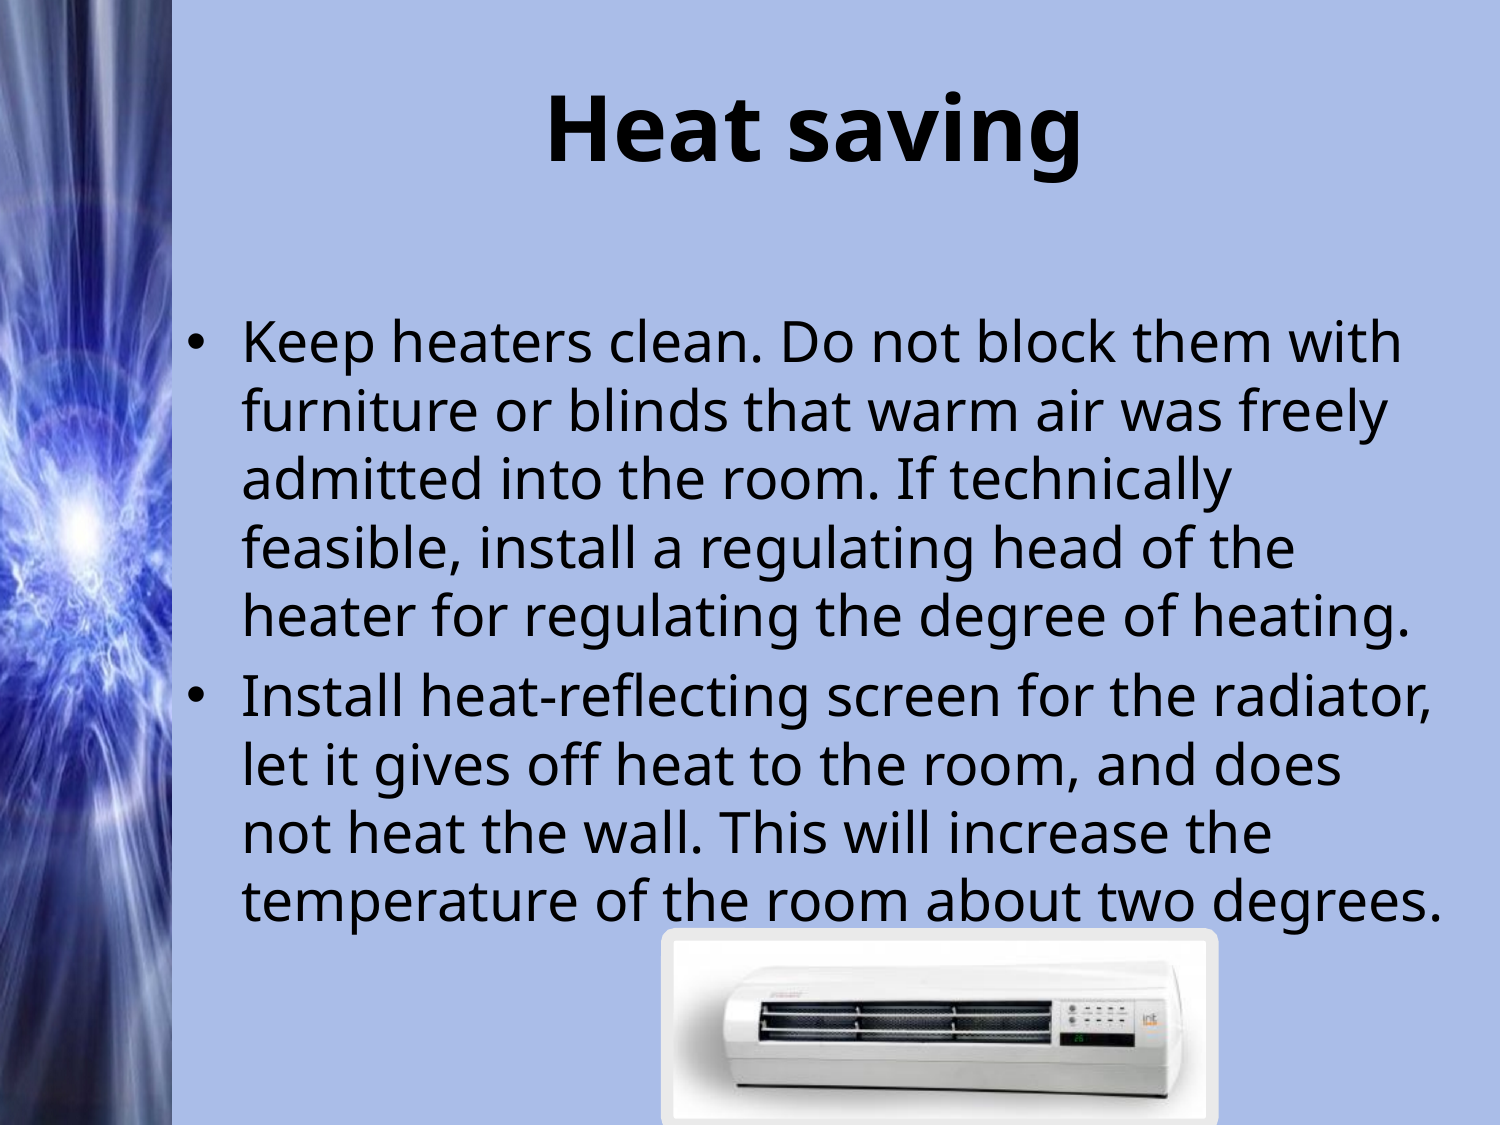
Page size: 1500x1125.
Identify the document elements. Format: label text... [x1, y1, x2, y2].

title Heat saving [198, 31, 1431, 218]
picture [0, 0, 1500, 1125]
list Keep heaters clean. Do not block them with furniture or blinds that warm air was freely admitted into the room. If technically feasible, install a regulating head of the heater for regulating the degree of heating. Install heat-reflecting screen for the radiator, let it gives off heat to the room, and does not heat the wall. This will increase the temperature of the room about two degrees. [171, 218, 1459, 961]
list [666, 934, 1213, 1125]
